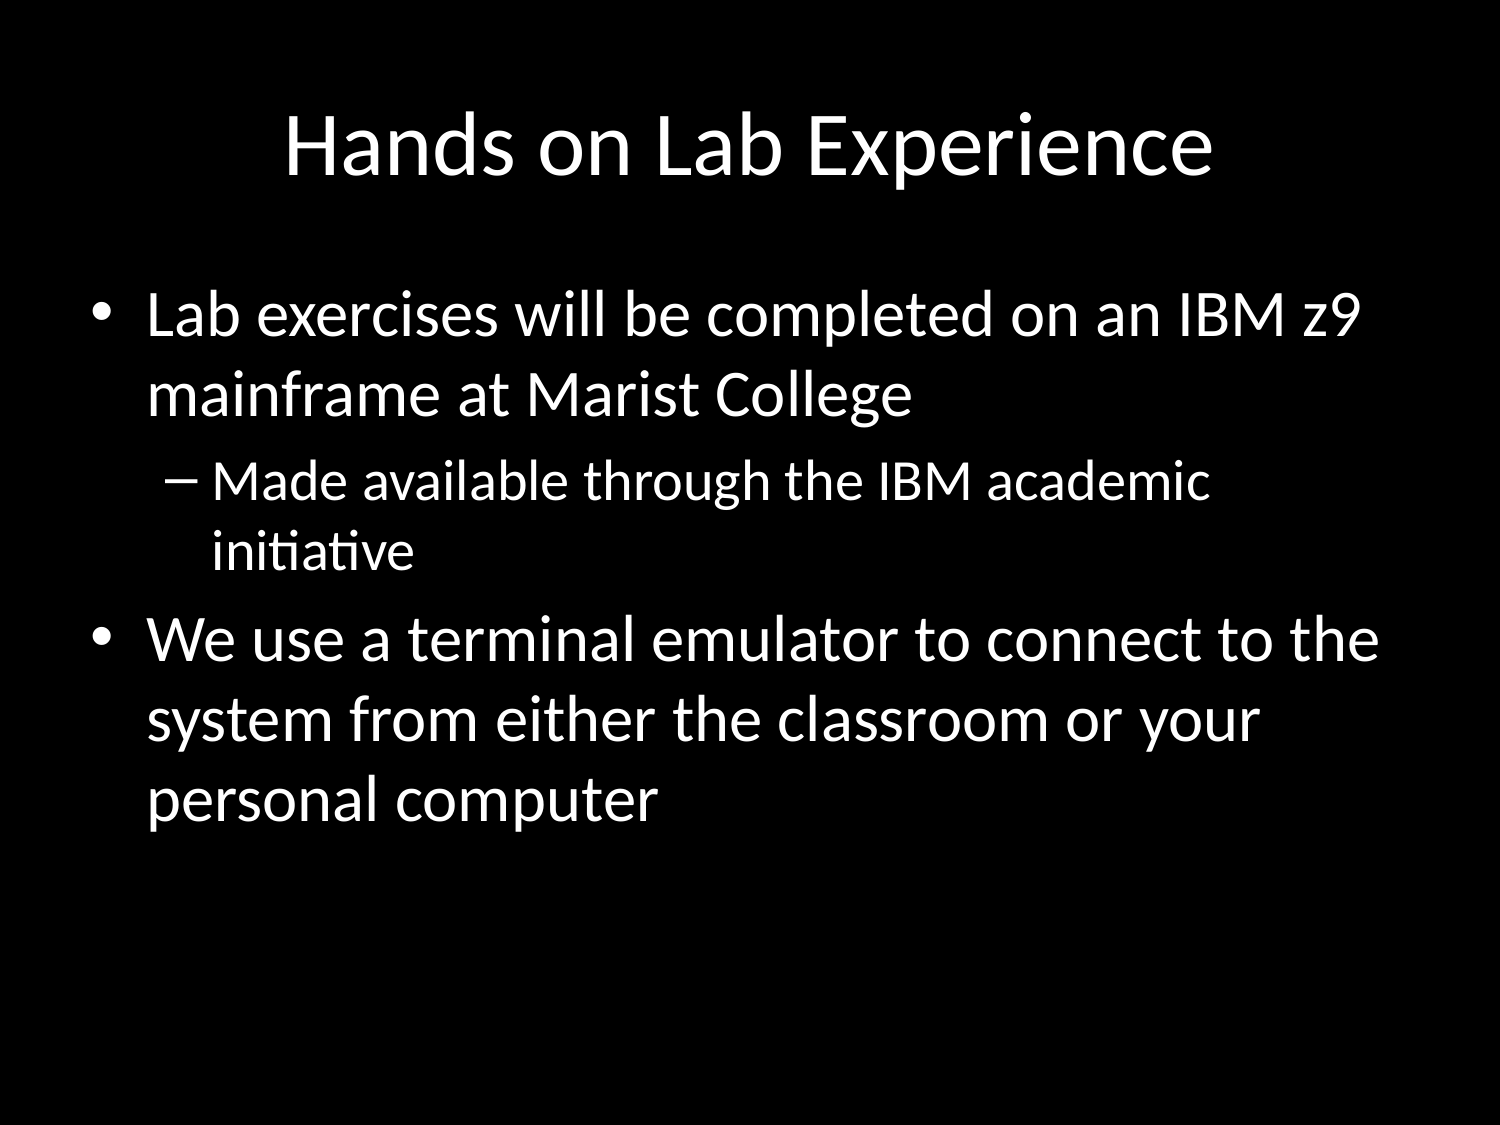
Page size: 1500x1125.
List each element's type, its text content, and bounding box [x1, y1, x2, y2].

list Lab exercises will be completed on an IBM z9 mainframe at Marist College Made available through the IBM academic initiative We use a terminal emulator to connect to the system from either the classroom or your personal computer [75, 262, 1425, 1005]
title Hands on Lab Experience [75, 45, 1425, 233]
